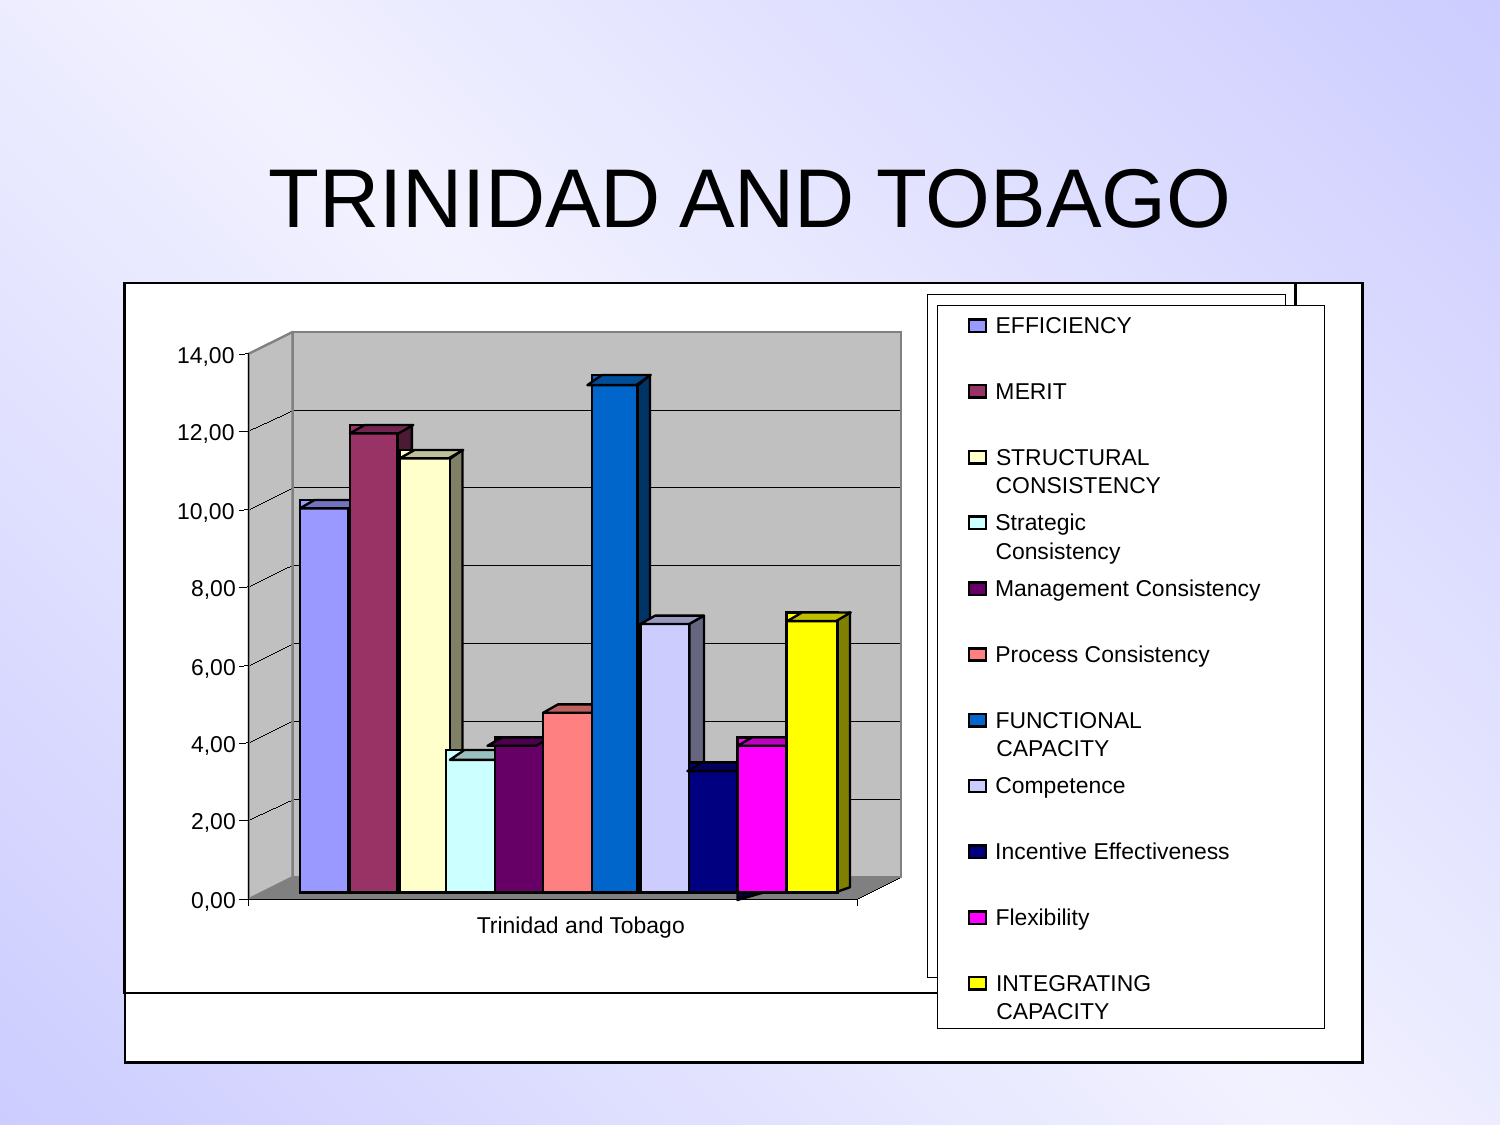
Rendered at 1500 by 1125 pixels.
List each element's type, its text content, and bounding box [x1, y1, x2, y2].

text_box [969, 713, 986, 727]
text_box EFFICIENCY [995, 310, 1133, 339]
text_box Process Consistency [995, 639, 1210, 667]
text_box [969, 451, 986, 464]
text_box Incentive Effectiveness [995, 836, 1230, 865]
text_box [124, 283, 1296, 993]
text_box CAPACITY [996, 733, 1110, 762]
text_box STRUCTURAL [995, 442, 1150, 470]
text_box CAPACITY [996, 996, 1110, 1025]
text_box Management Consistency [995, 573, 1261, 602]
text_box [124, 283, 1363, 1063]
text_box [969, 977, 986, 990]
text_box Flexibility [995, 902, 1090, 931]
text_box [969, 319, 986, 332]
text_box INTEGRATING [996, 968, 1152, 996]
text_box [937, 305, 1325, 1029]
text_box Consistency [995, 536, 1121, 564]
text_box CONSISTENCY [995, 470, 1162, 499]
text_box [969, 516, 986, 530]
text_box FUNCTIONAL [995, 705, 1143, 733]
text_box [969, 582, 986, 595]
text_box [969, 845, 986, 858]
text_box [969, 648, 986, 661]
title TRINIDAD AND TOBAGO [112, 99, 1388, 288]
text_box Strategic [995, 507, 1087, 536]
text_box [969, 385, 986, 398]
text_box [969, 911, 986, 924]
text_box MERIT [995, 376, 1067, 404]
text_box [969, 779, 986, 793]
text_box Competence [995, 771, 1126, 799]
